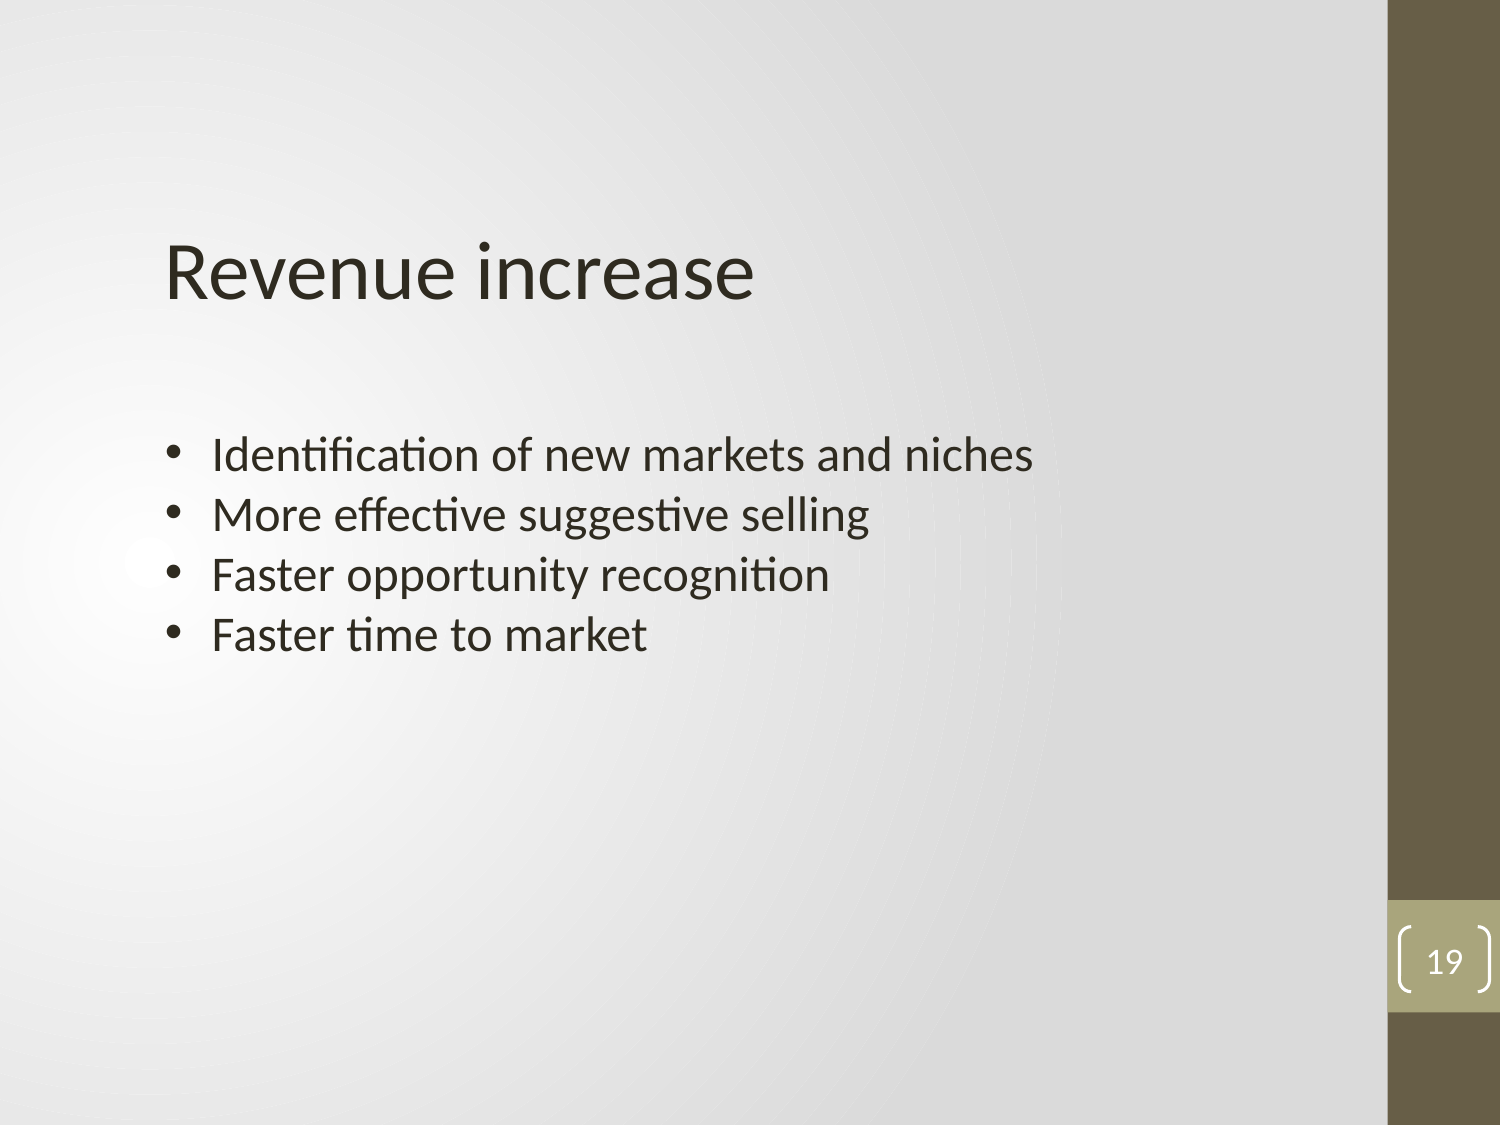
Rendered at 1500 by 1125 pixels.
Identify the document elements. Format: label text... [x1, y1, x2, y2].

slide_number 19 [1397, 925, 1492, 994]
text_box Revenue increase Identification of new markets and niches More effective suggestive selling Faster opportunity recognition Faster time to market [149, 209, 1125, 669]
